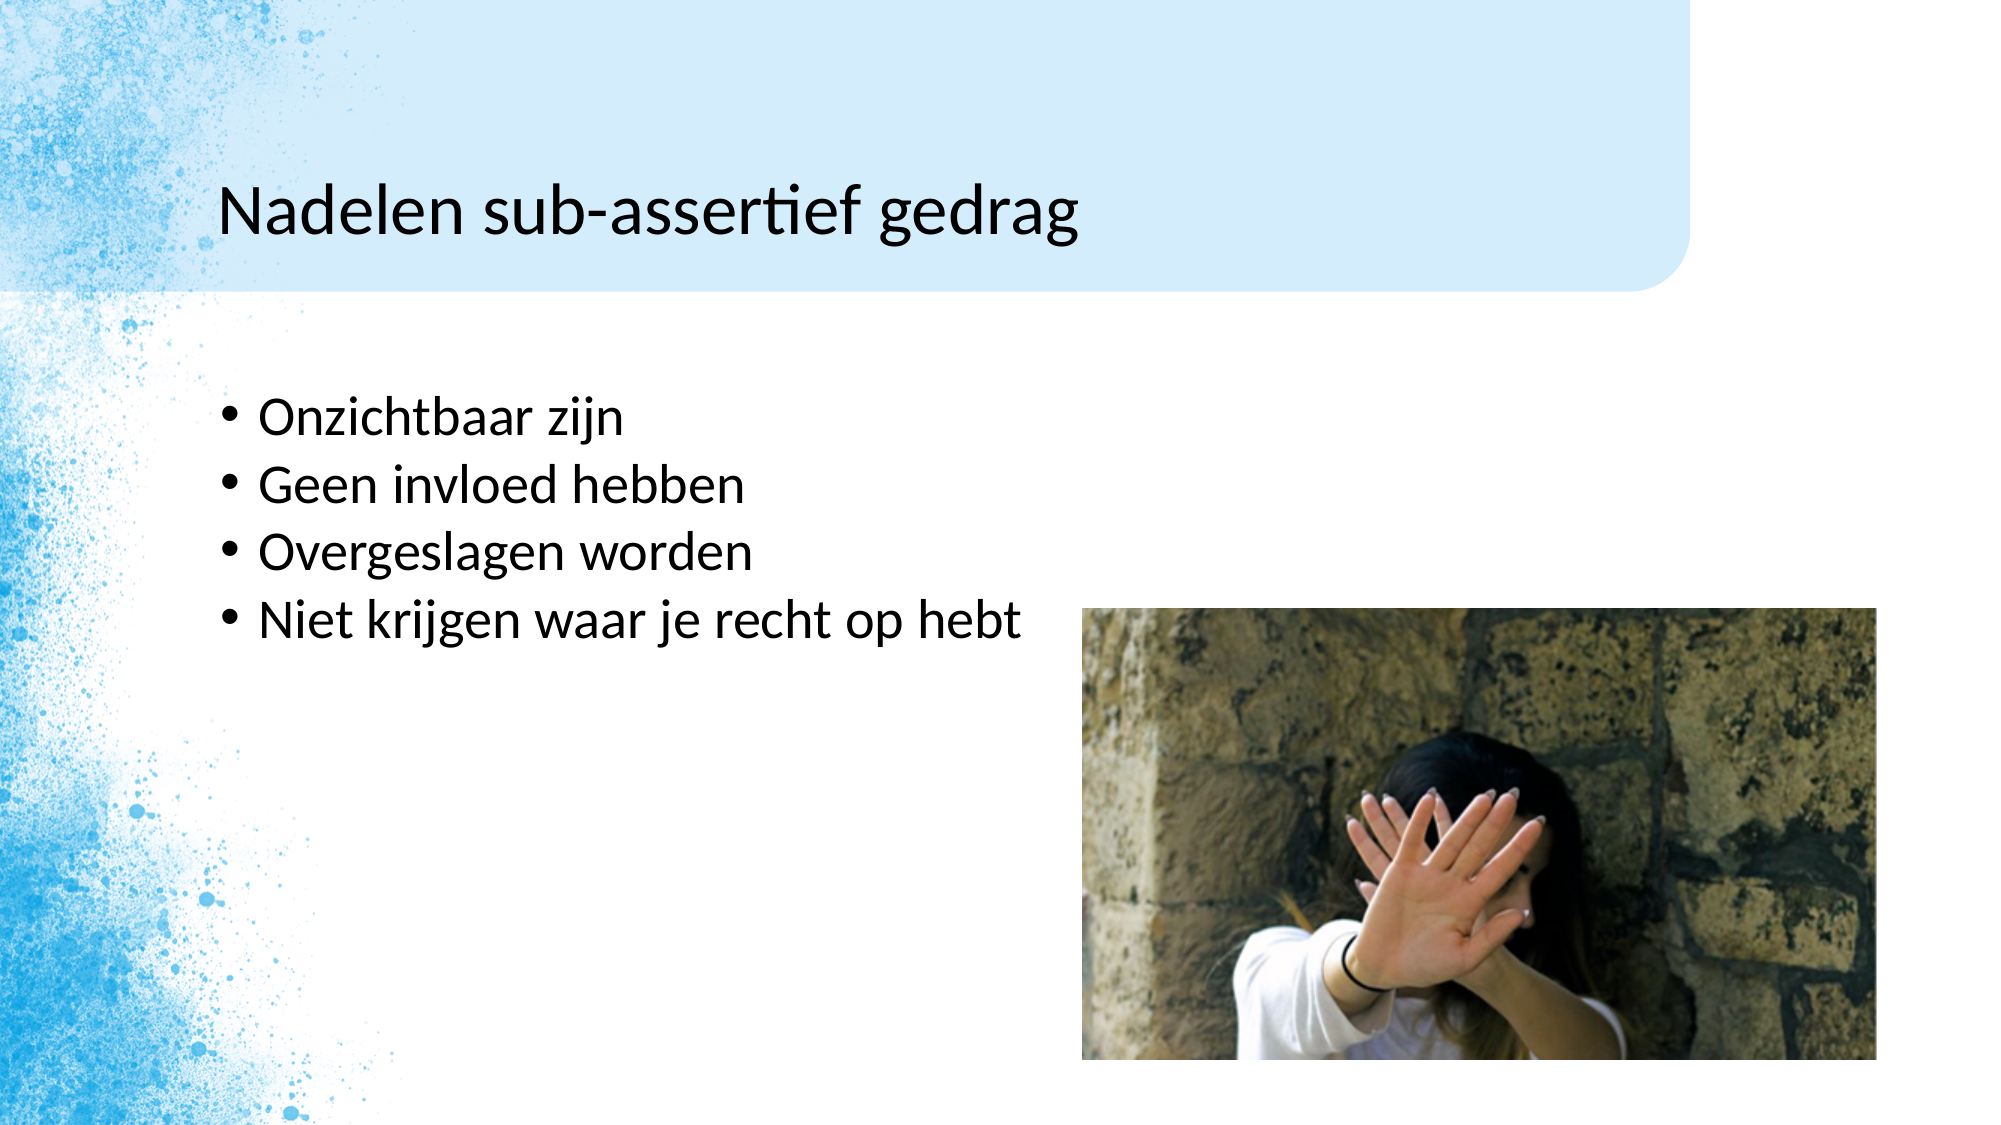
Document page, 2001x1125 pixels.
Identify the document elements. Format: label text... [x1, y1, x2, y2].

picture [1082, 608, 1884, 1061]
title Nadelen sub-assertief gedrag​ [217, 61, 1556, 250]
list Onzichtbaar zijn​ Geen invloed hebben​ Overgeslagen worden​ Niet krijgen waar je recht op hebt​ [220, 379, 1650, 935]
picture [0, 0, 415, 1125]
